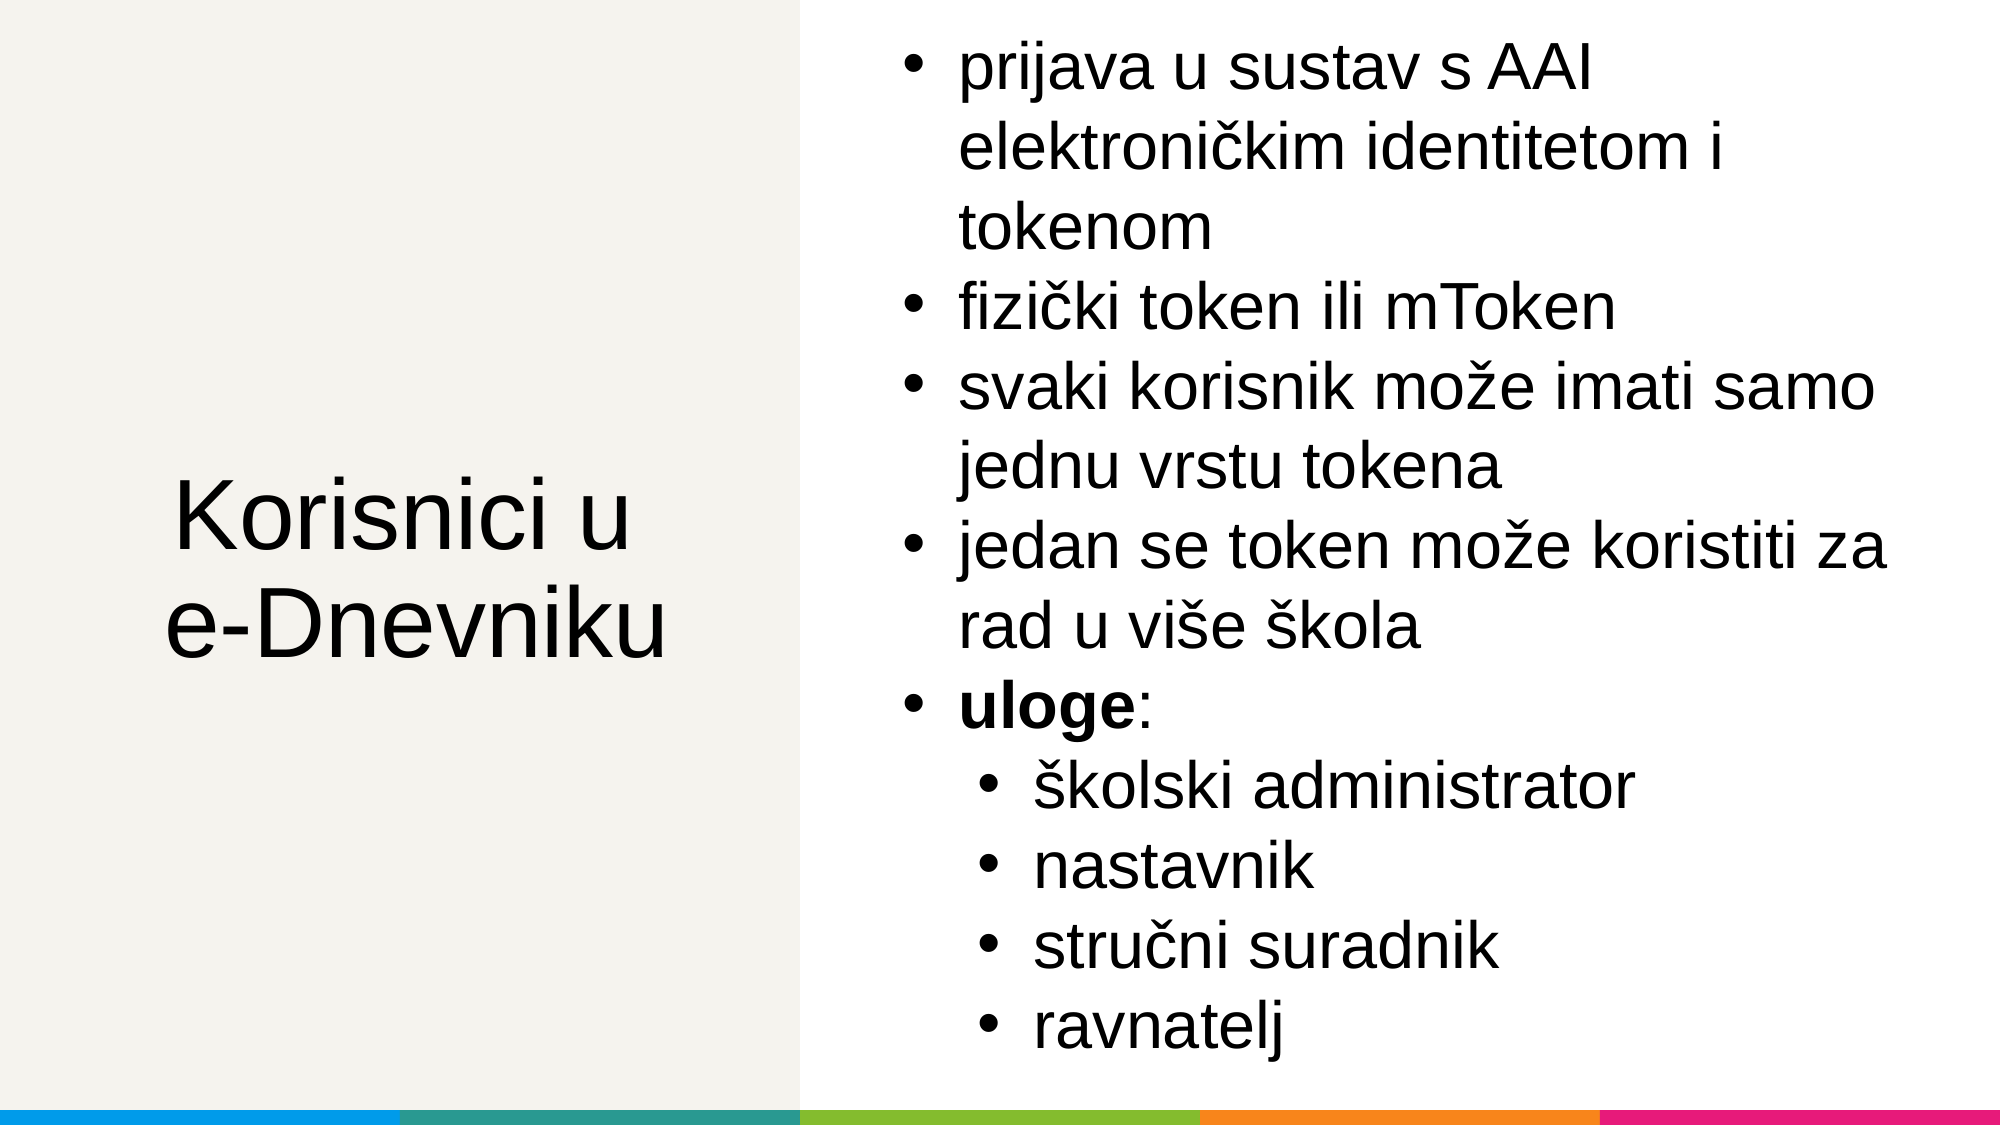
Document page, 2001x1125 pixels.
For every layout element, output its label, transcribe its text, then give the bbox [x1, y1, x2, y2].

title Korisnici u e-Dnevniku [94, 423, 740, 687]
text_box prijava u sustav s AAI elektroničkim identitetom i tokenom fizički token ili mToken svaki korisnik može imati samo jednu vrstu tokena jedan se token može koristiti za rad u više škola uloge: školski administrator nastavnik stručni suradnik ravnatelj [887, 15, 1906, 1125]
